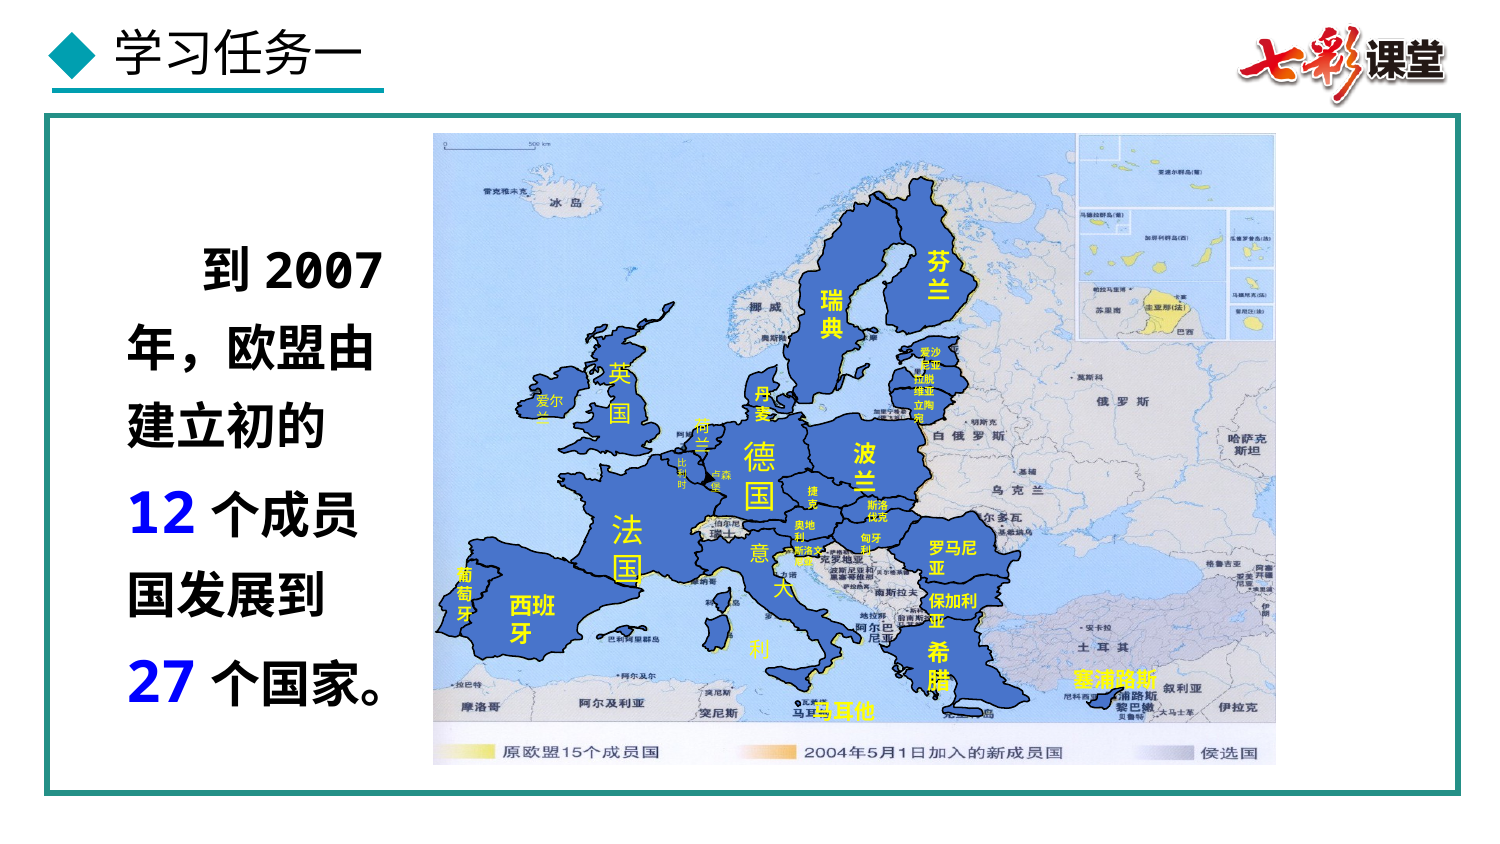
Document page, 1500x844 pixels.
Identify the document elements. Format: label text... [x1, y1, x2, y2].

picture [432, 132, 1276, 766]
text_box 到2007年，欧盟由建立初的12个成员国发展到27个国家。 [112, 213, 420, 722]
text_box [556, 404, 862, 693]
picture [1234, 20, 1451, 108]
